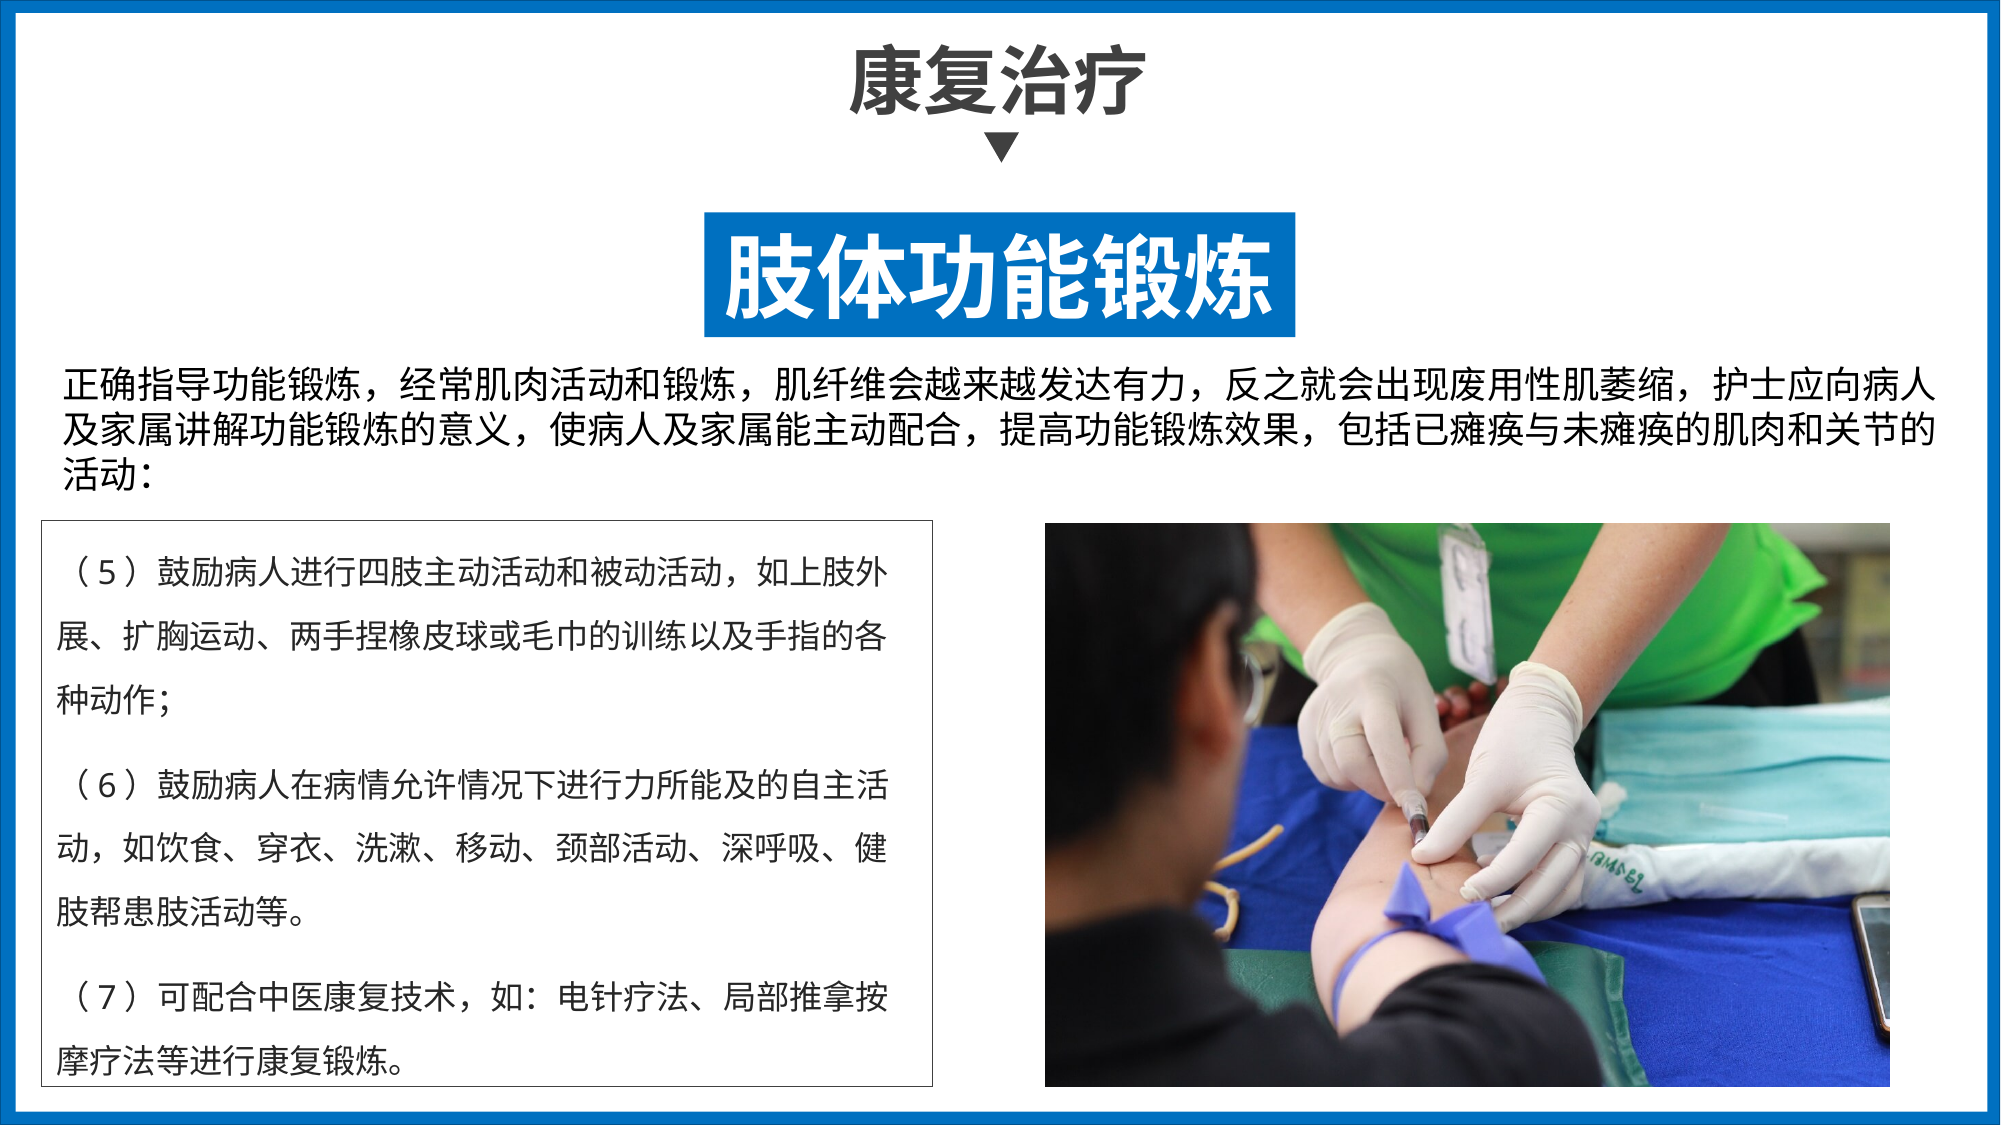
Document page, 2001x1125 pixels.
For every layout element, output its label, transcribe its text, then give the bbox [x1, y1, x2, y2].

text_box 肢体功能锻炼 [704, 212, 1296, 338]
picture [1045, 523, 1890, 1087]
text_box 正确指导功能锻炼，经常肌肉活动和锻炼，肌纤维会越来越发达有力，反之就会出现废用性肌萎缩，护士应向病人及家属讲解功能锻炼的意义，使病人及家属能主动配合，提高功能锻炼效果，包括已瘫痪与未瘫痪的肌肉和关节的活动： [47, 353, 1953, 504]
text_box （5）鼓励病人进行四肢主动活动和被动活动，如上肢外展、扩胸运动、两手捏橡皮球或毛巾的训练以及手指的各种动作； （6）鼓励病人在病情允许情况下进行力所能及的自主活动，如饮食、穿衣、洗漱、移动、颈部活动、深呼吸、健肢帮患肢活动等。 （7）可配合中医康复技术，如：电针疗法、局部推拿按摩疗法等进行康复锻炼。 [41, 520, 933, 1087]
